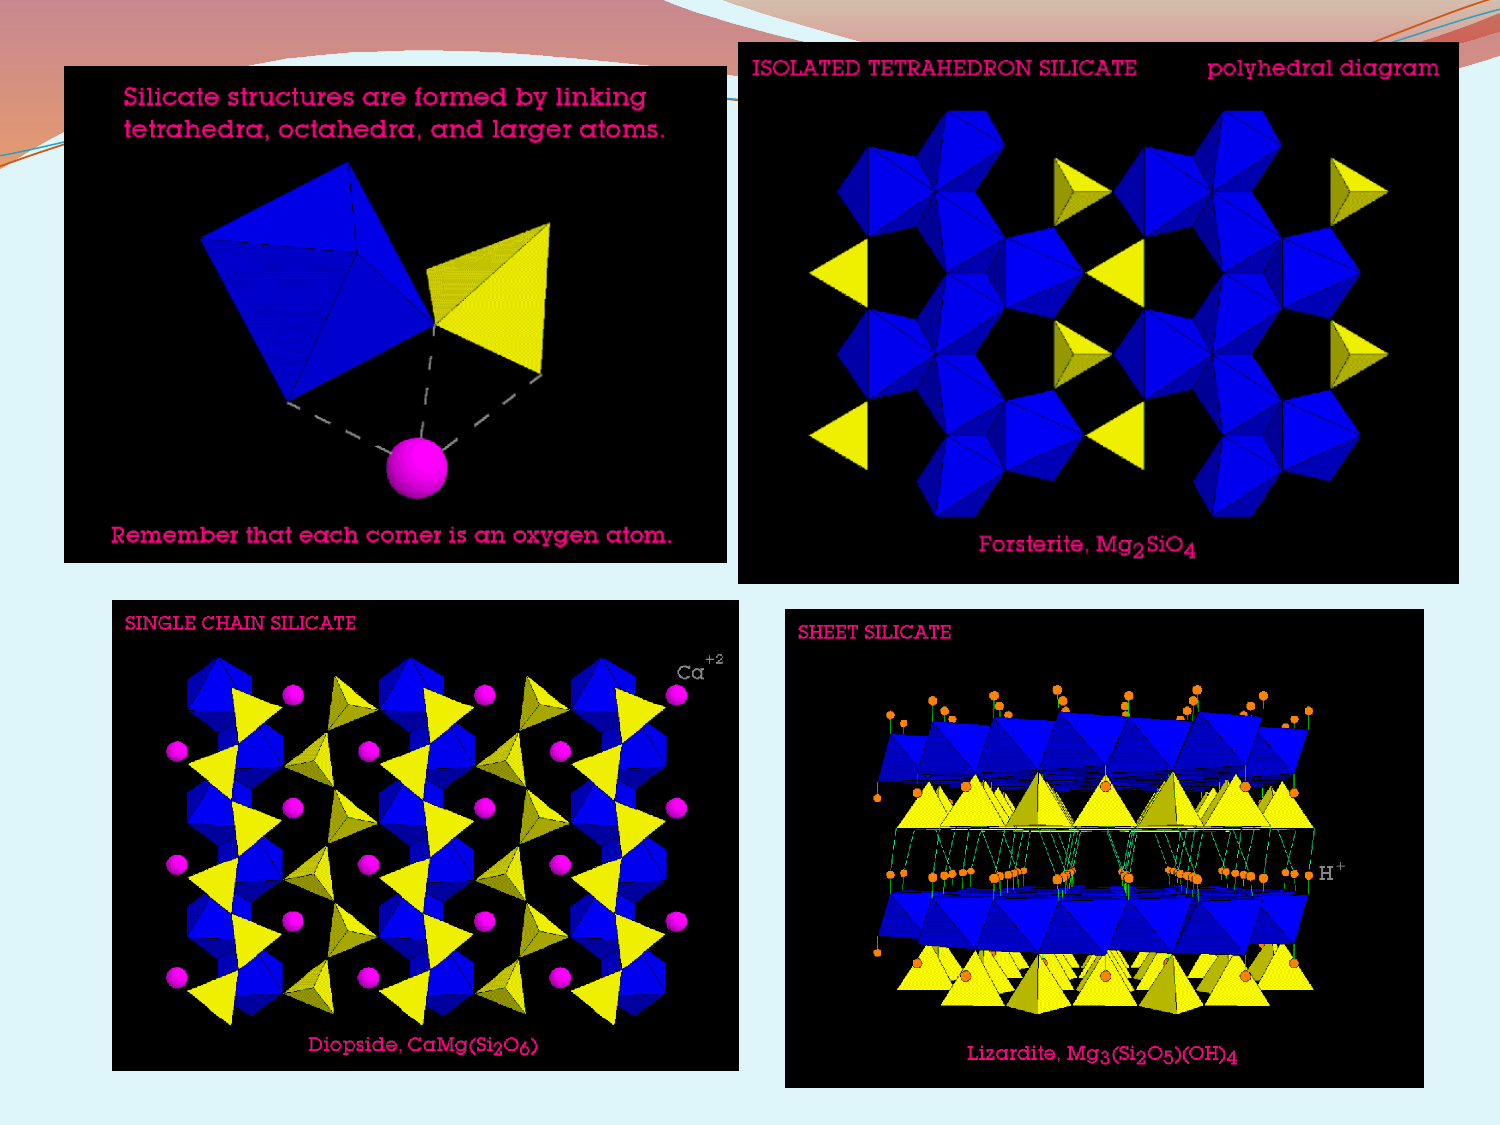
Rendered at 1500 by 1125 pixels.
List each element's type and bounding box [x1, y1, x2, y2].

text_box [737, 42, 1460, 584]
text_box [64, 66, 727, 563]
text_box [785, 609, 1424, 1089]
text_box [111, 600, 739, 1071]
